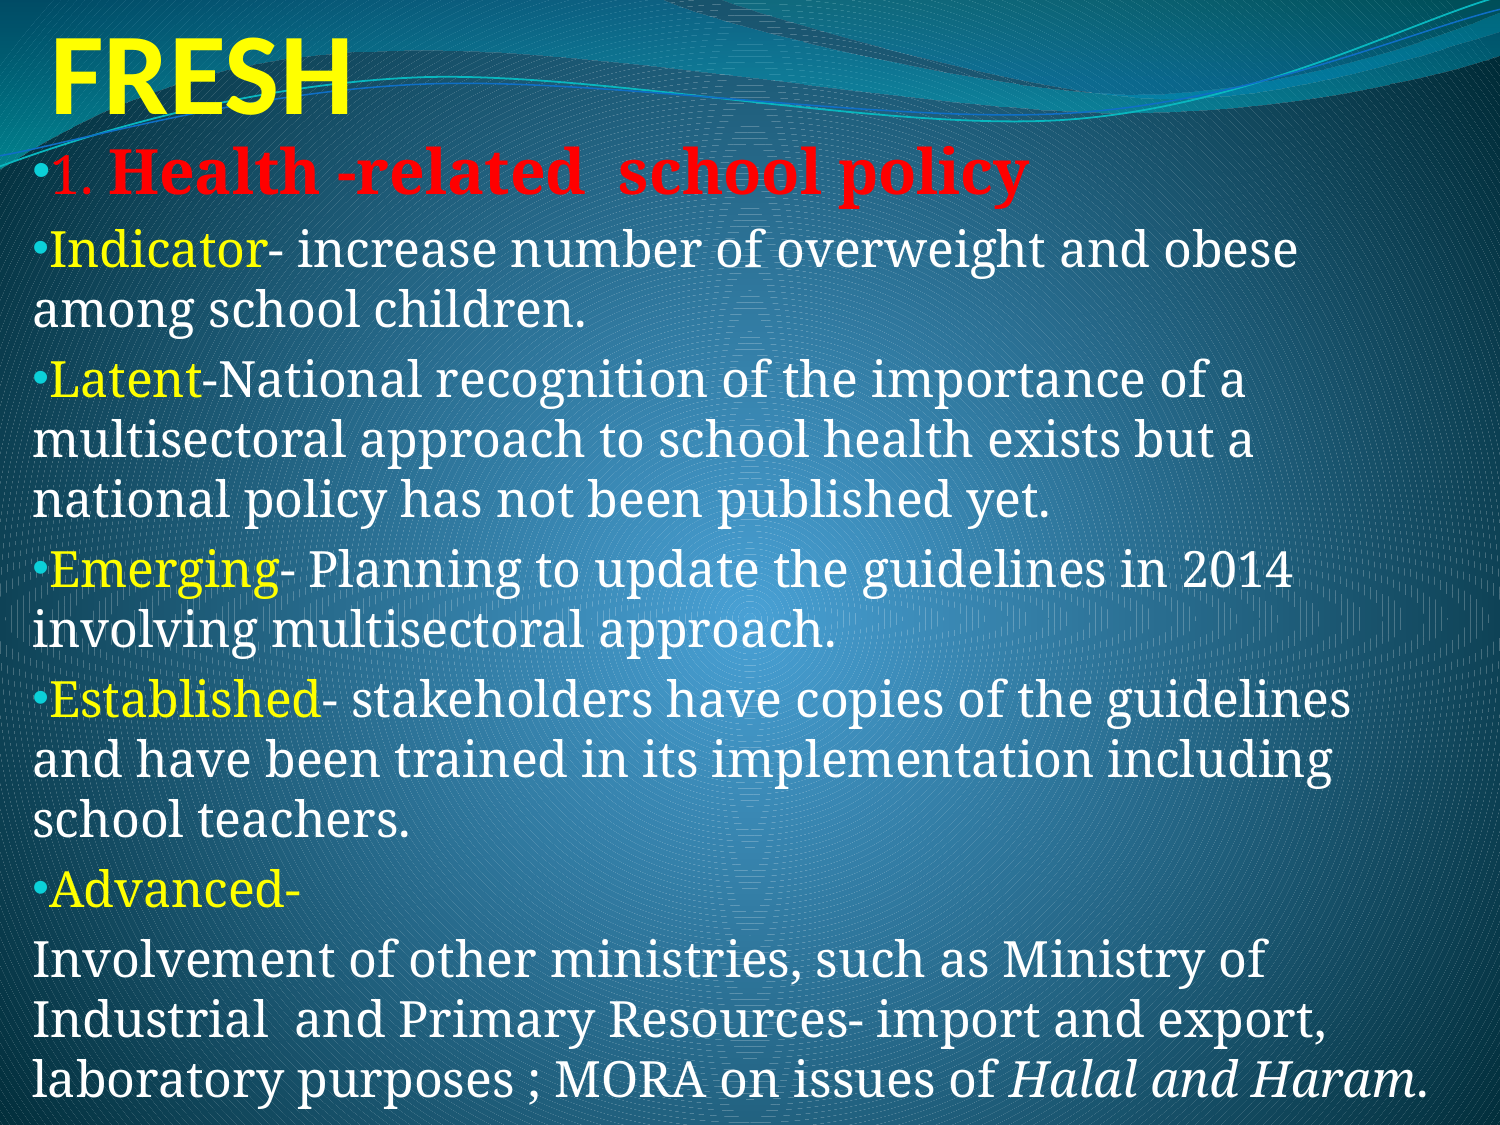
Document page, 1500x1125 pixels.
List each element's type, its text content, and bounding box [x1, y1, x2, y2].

list 1. Health -related school policy Indicator- increase number of overweight and obese among school children. Latent-National recognition of the importance of a multisectoral approach to school health exists but a national policy has not been published yet. Emerging- Planning to update the guidelines in 2014 involving multisectoral approach. Established- stakeholders have copies of the guidelines and have been trained in its implementation including school teachers. Advanced- Involvement of other ministries, such as Ministry of Industrial and Primary Resources- import and export, laboratory purposes ; MORA on issues of Halal and Haram. [24, 125, 1438, 1125]
title FRESH [50, 0, 1325, 125]
